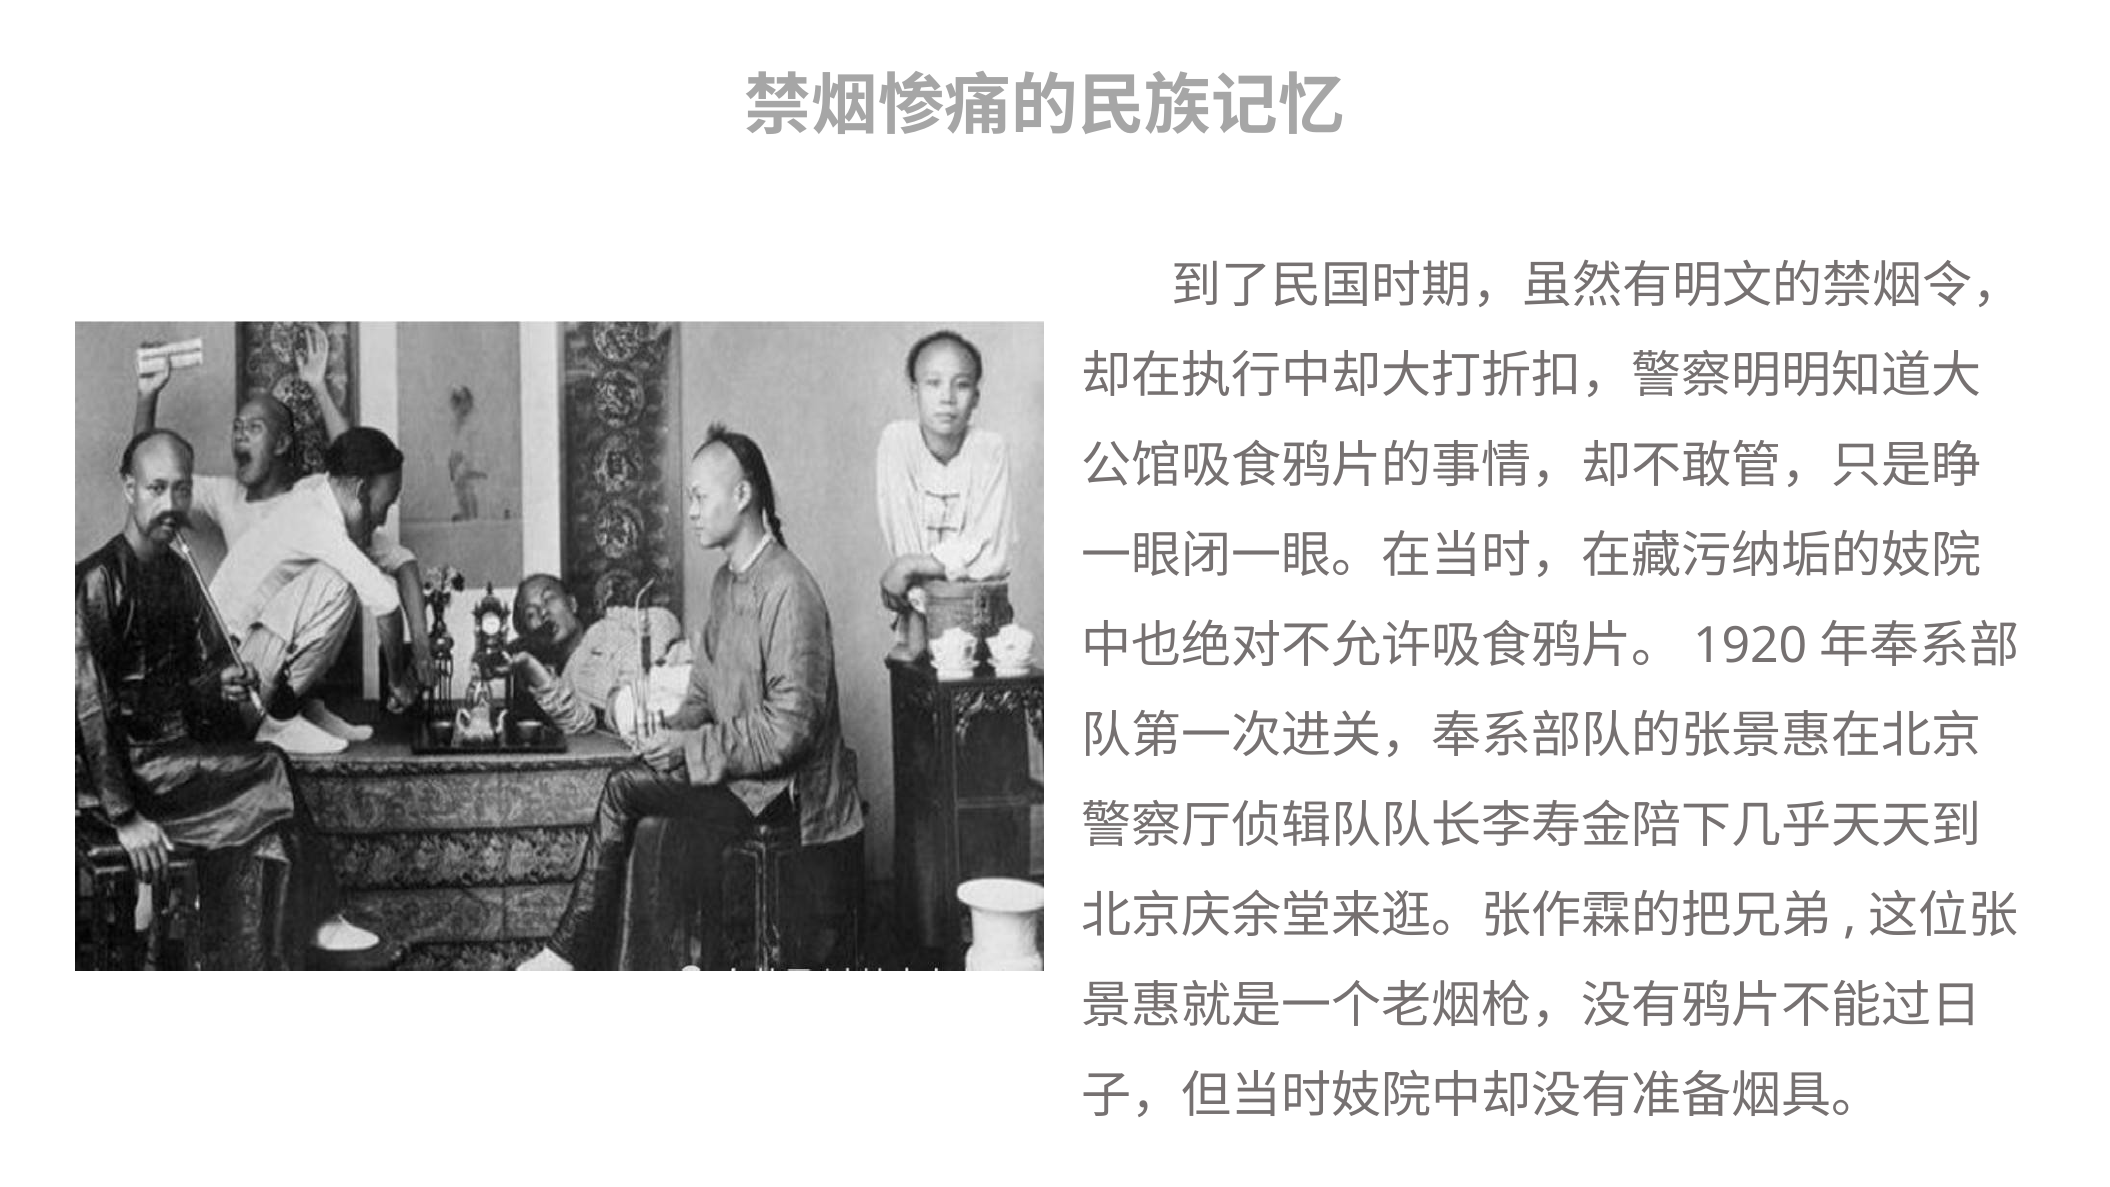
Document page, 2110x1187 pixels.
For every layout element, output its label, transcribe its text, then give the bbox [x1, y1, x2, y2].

text_box 到了民国时期，虽然有明文的禁烟令，却在执行中却大打折扣，警察明明知道大公馆吸食鸦片的事情，却不敢管，只是睁一眼闭一眼。在当时，在藏污纳垢的妓院中也绝对不允许吸食鸦片。1920年奉系部队第一次进关，奉系部队的张景惠在北京警察厅侦辑队队长李寿金陪下几乎天天到北京庆余堂来逛。张作霖的把兄弟,这位张景惠就是一个老烟枪，没有鸦片不能过日子，但当时妓院中却没有准备烟具。 [1066, 215, 2039, 1131]
picture [74, 321, 1044, 972]
text_box 禁烟惨痛的民族记忆 [700, 62, 1390, 143]
